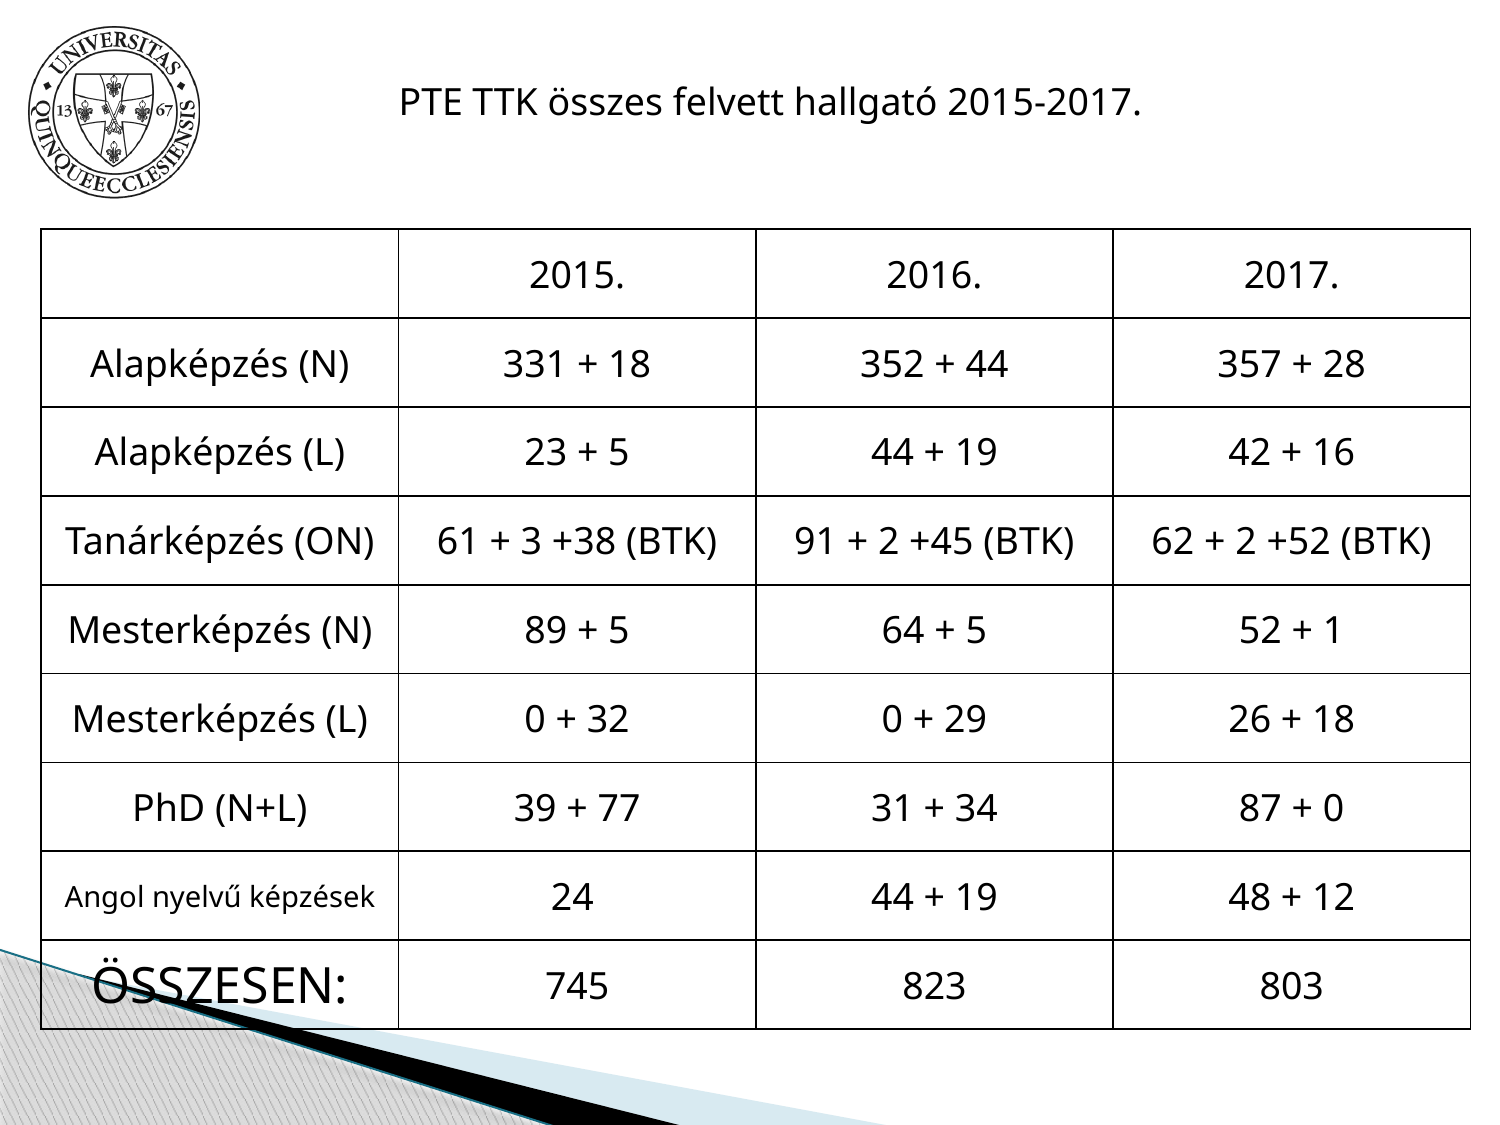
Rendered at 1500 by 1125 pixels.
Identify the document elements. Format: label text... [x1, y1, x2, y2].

table_cell 331 + 18 [399, 319, 755, 406]
table_cell ÖSSZESEN: [42, 941, 398, 1028]
table_cell 64 + 5 [757, 586, 1112, 673]
table_cell 87 + 0 [1114, 763, 1470, 850]
table_cell 26 + 18 [1114, 674, 1470, 762]
table_cell 0 + 32 [399, 674, 755, 762]
text_box PTE TTK összes felvett hallgató 2015-2017. [383, 70, 1247, 131]
table_cell 42 + 16 [1114, 408, 1470, 495]
table_cell 91 + 2 +45 (BTK) [757, 497, 1112, 584]
table_header 2016. [757, 230, 1112, 317]
table_cell 803 [1114, 941, 1470, 1028]
table_cell 23 + 5 [399, 408, 755, 495]
table_cell 52 + 1 [1114, 586, 1470, 673]
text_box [25, 24, 201, 199]
table_cell 61 + 3 +38 (BTK) [399, 497, 755, 584]
table_header [42, 230, 398, 317]
table_cell 745 [399, 941, 755, 1028]
table_cell 62 + 2 +52 (BTK) [1114, 497, 1470, 584]
table_cell Alapképzés (L) [42, 408, 398, 495]
table_cell 357 + 28 [1114, 319, 1470, 406]
table_cell PhD (N+L) [42, 763, 398, 850]
table_cell 0 + 29 [757, 674, 1112, 762]
table_cell 24 [399, 852, 755, 939]
table_cell Angol nyelvű képzések [42, 852, 398, 939]
table_cell 39 + 77 [399, 763, 755, 850]
table_cell Alapképzés (N) [42, 319, 398, 406]
table_cell 44 + 19 [757, 852, 1112, 939]
table_header 2015. [399, 230, 755, 317]
table_cell 44 + 19 [757, 408, 1112, 495]
table_cell Tanárképzés (ON) [42, 497, 398, 584]
table_cell 352 + 44 [757, 319, 1112, 406]
table_cell 31 + 34 [757, 763, 1112, 850]
table_cell Mesterképzés (L) [42, 674, 398, 762]
table_cell Mesterképzés (N) [42, 586, 398, 673]
table_header 2017. [1114, 230, 1470, 317]
table_cell 823 [757, 941, 1112, 1028]
table_cell 48 + 12 [1114, 852, 1470, 939]
table_cell 89 + 5 [399, 586, 755, 673]
